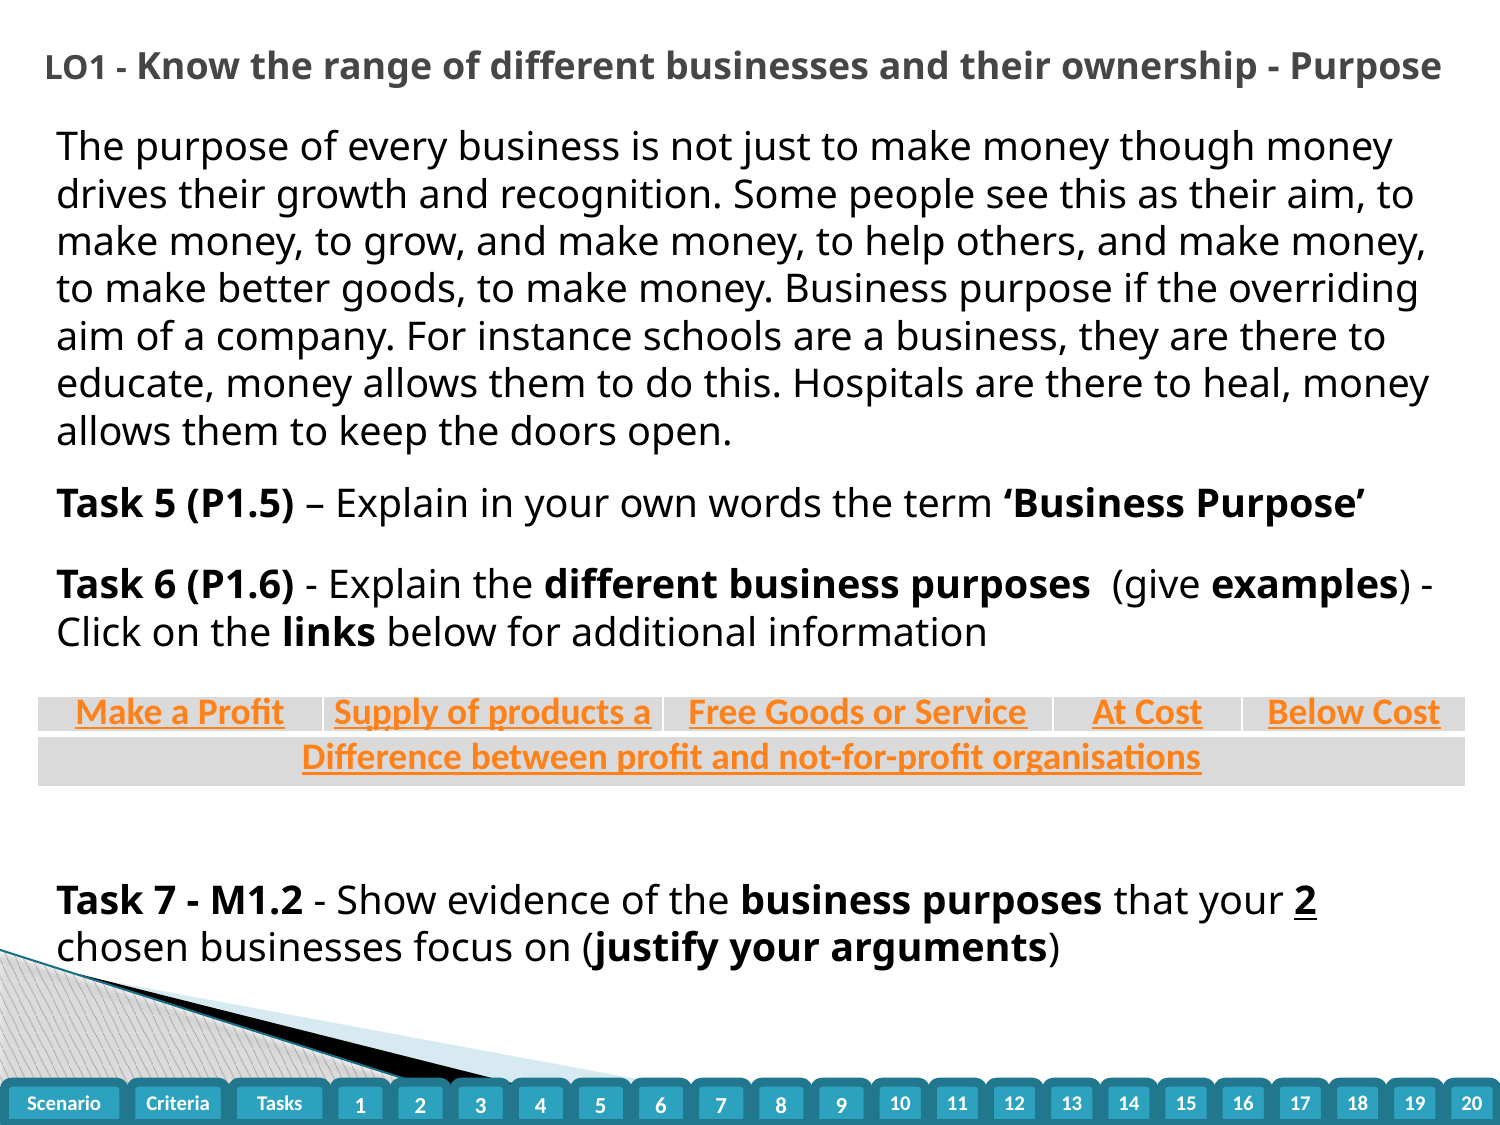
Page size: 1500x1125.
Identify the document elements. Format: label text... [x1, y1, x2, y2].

table_header Supply of products and/or services [324, 697, 662, 731]
table_header Make a Profit [38, 697, 322, 731]
table_header Below Cost [1243, 697, 1465, 731]
list The purpose of every business is not just to make money though money drives their growth and recognition. Some people see this as their aim, to make money, to grow, and make money, to help others, and make money, to make better goods, to make money. Business purpose if the overriding aim of a company. For instance schools are a business, they are there to educate, money allows them to do this. Hospitals are there to heal, money allows them to keep the doors open. Task 5 (P1.5) – Explain in your own words the term ‘Business Purpose’ Task 6 (P1.6) - Explain the different business purposes (give examples) - Click on the links below for additional information Task 7 - M1.2 - Show evidence of the business purposes that your 2 chosen businesses focus on (justify your arguments) [41, 788, 1459, 1000]
table_header At Cost [1054, 697, 1241, 731]
title LO1 - Know the range of different businesses and their ownership - Purpose [29, 27, 1463, 102]
table_header Free Goods or Service [664, 697, 1052, 731]
list The purpose of every business is not just to make money though money drives their growth and recognition. Some people see this as their aim, to make money, to grow, and make money, to help others, and make money, to make better goods, to make money. Business purpose if the overriding aim of a company. For instance schools are a business, they are there to educate, money allows them to do this. Hospitals are there to heal, money allows them to keep the doors open. Task 5 (P1.5) – Explain in your own words the term ‘Business Purpose’ Task 6 (P1.6) - Explain the different business purposes (give examples) - Click on the links below for additional information Task 7 - M1.2 - Show evidence of the business purposes that your 2 chosen businesses focus on (justify your arguments) [41, 113, 1459, 695]
table_cell Difference between profit and not-for-profit organisations [38, 737, 1465, 786]
